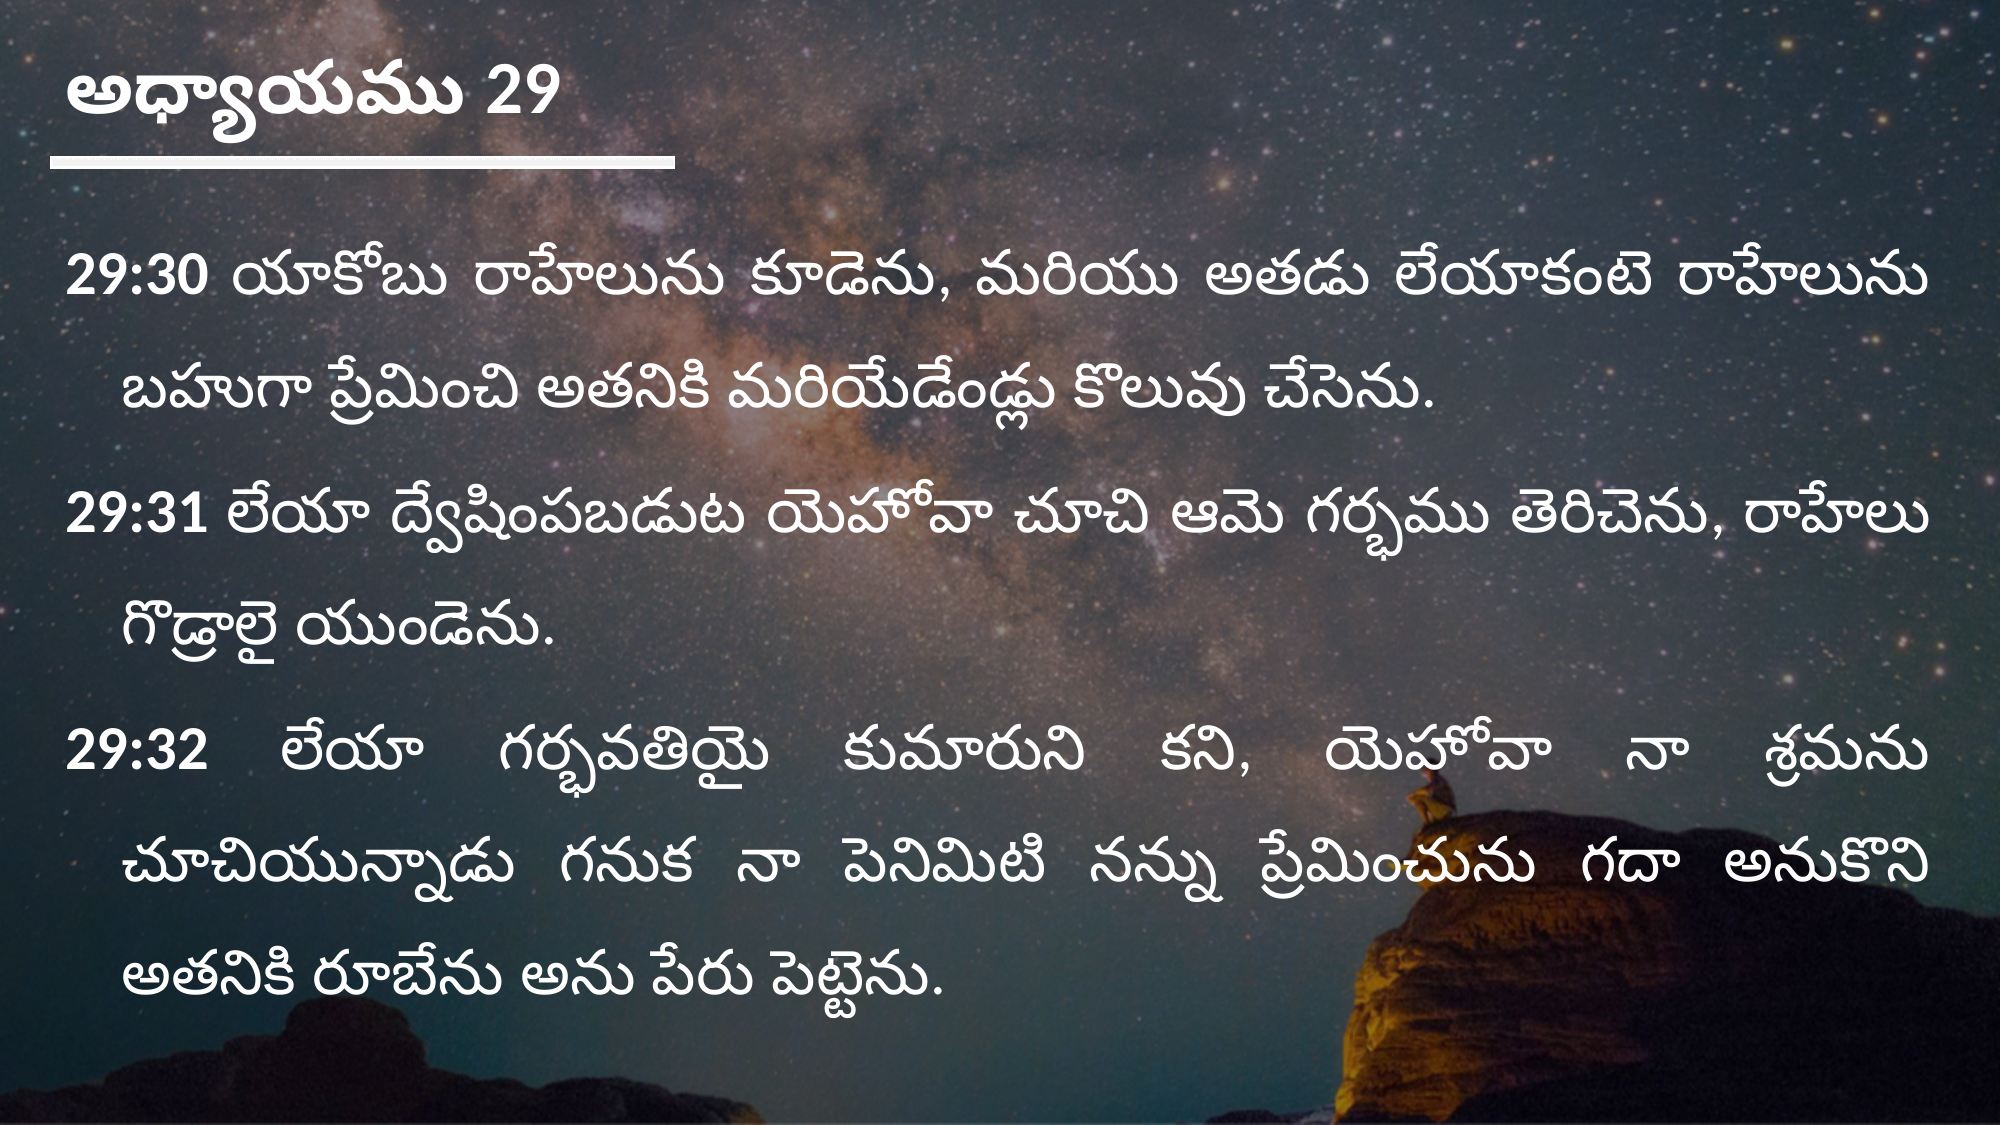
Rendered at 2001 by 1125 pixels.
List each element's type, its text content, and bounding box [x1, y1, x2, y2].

picture [0, 0, 2000, 1125]
list 29:30 యాకోబు రాహేలును కూడెను, మరియు అతడు లేయాకంటె రాహేలును బహుగా ప్రేమించి అతనికి మరియేడేండ్లు కొలువు చేసెను. 29:31 లేయా ద్వేషింపబడుట యెహోవా చూచి ఆమె గర్భము తెరిచెను, రాహేలు గొడ్రాలై యుండెను. 29:32 లేయా గర్భవతియై కుమారుని కని, యెహోవా నా శ్రమను చూచియున్నాడు గనుక నా పెనిమిటి నన్ను ప్రేమించును గదా అనుకొని అతనికి రూబేను అను పేరు పెట్టెను. [50, 187, 1946, 1063]
title అధ్యాయము 29 [50, 0, 1925, 167]
